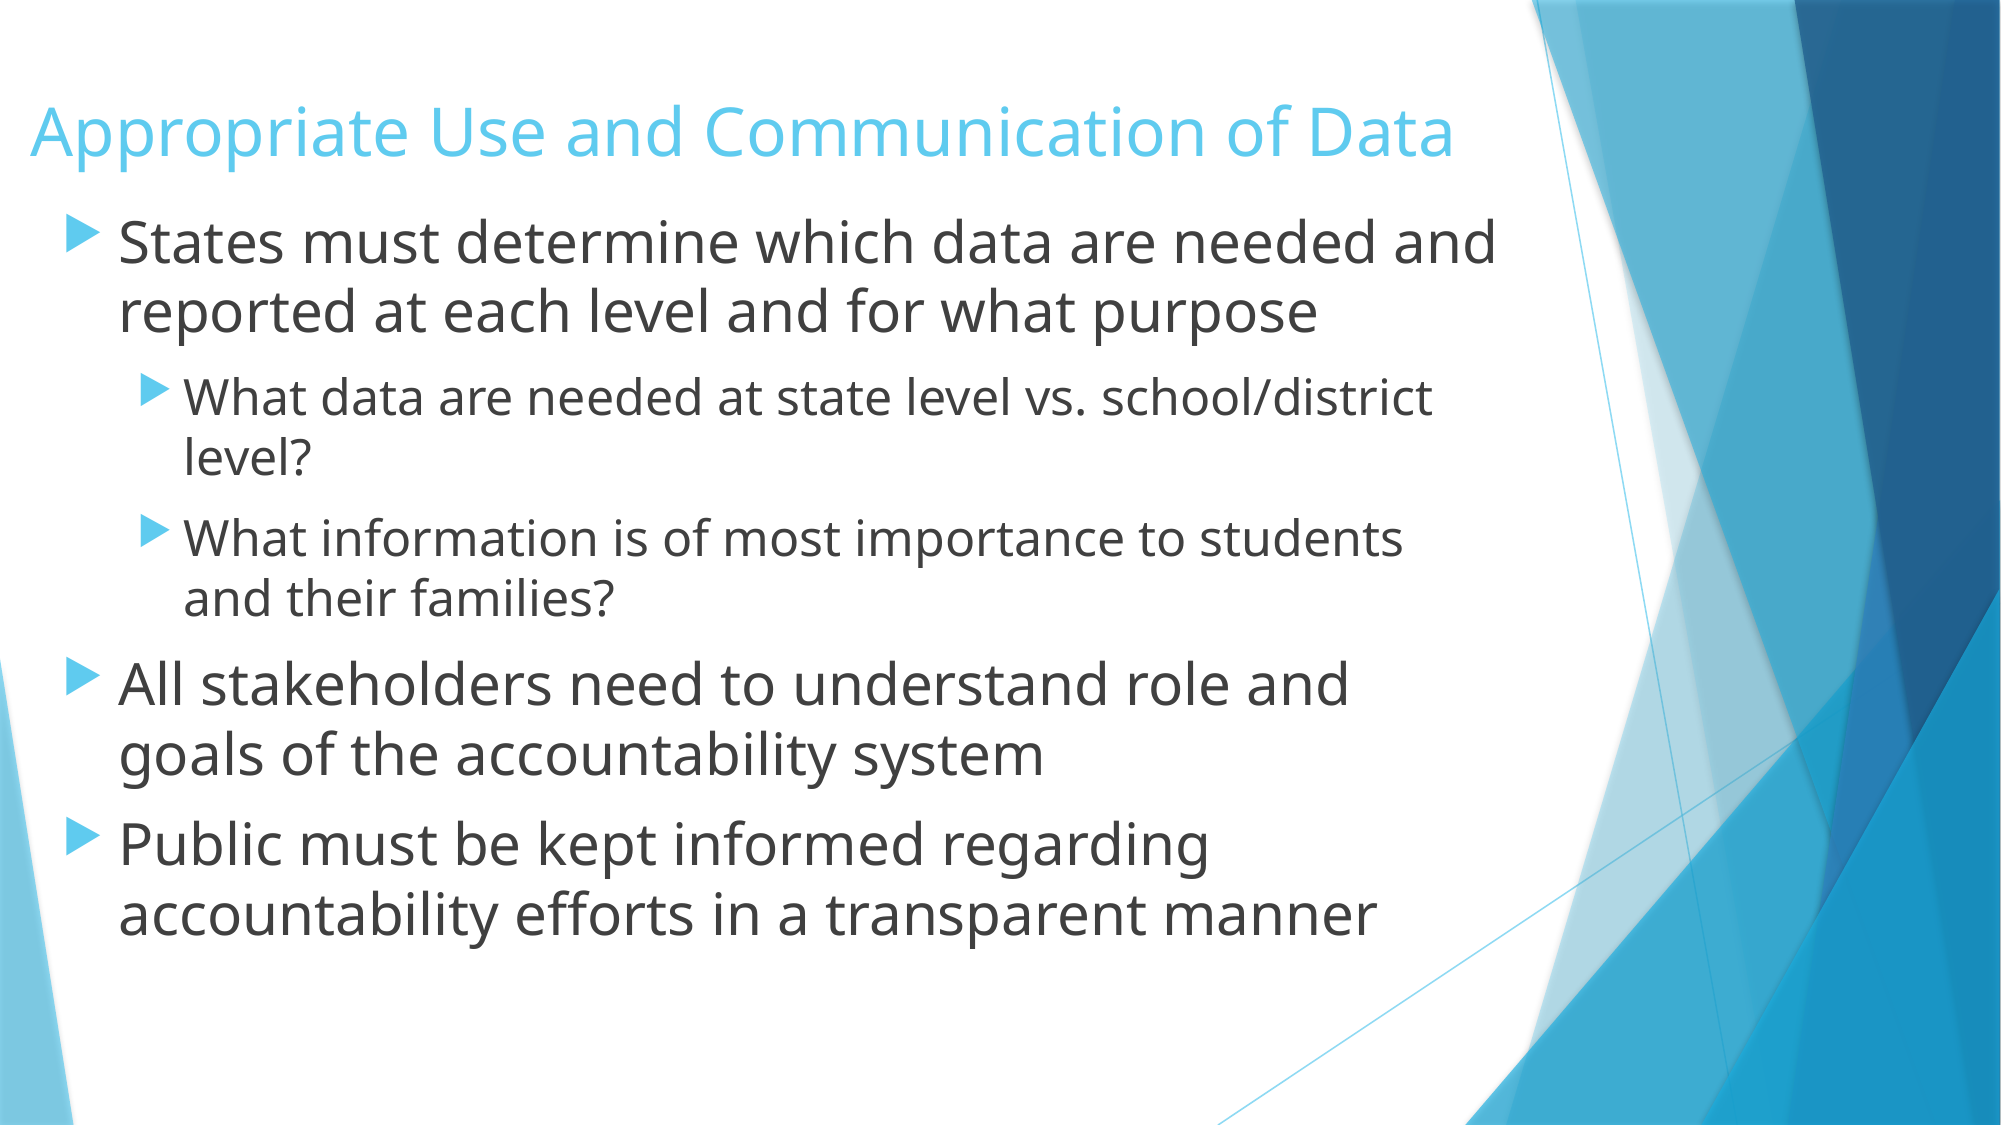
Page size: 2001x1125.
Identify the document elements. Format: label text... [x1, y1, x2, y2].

list States must determine which data are needed and reported at each level and for what purpose What data are needed at state level vs. school/district level? What information is of most importance to students and their families? All stakeholders need to understand role and goals of the accountability system Public must be kept informed regarding accountability efforts in a transparent manner [47, 197, 1518, 1125]
title Appropriate Use and Communication of Data [15, 81, 1549, 179]
